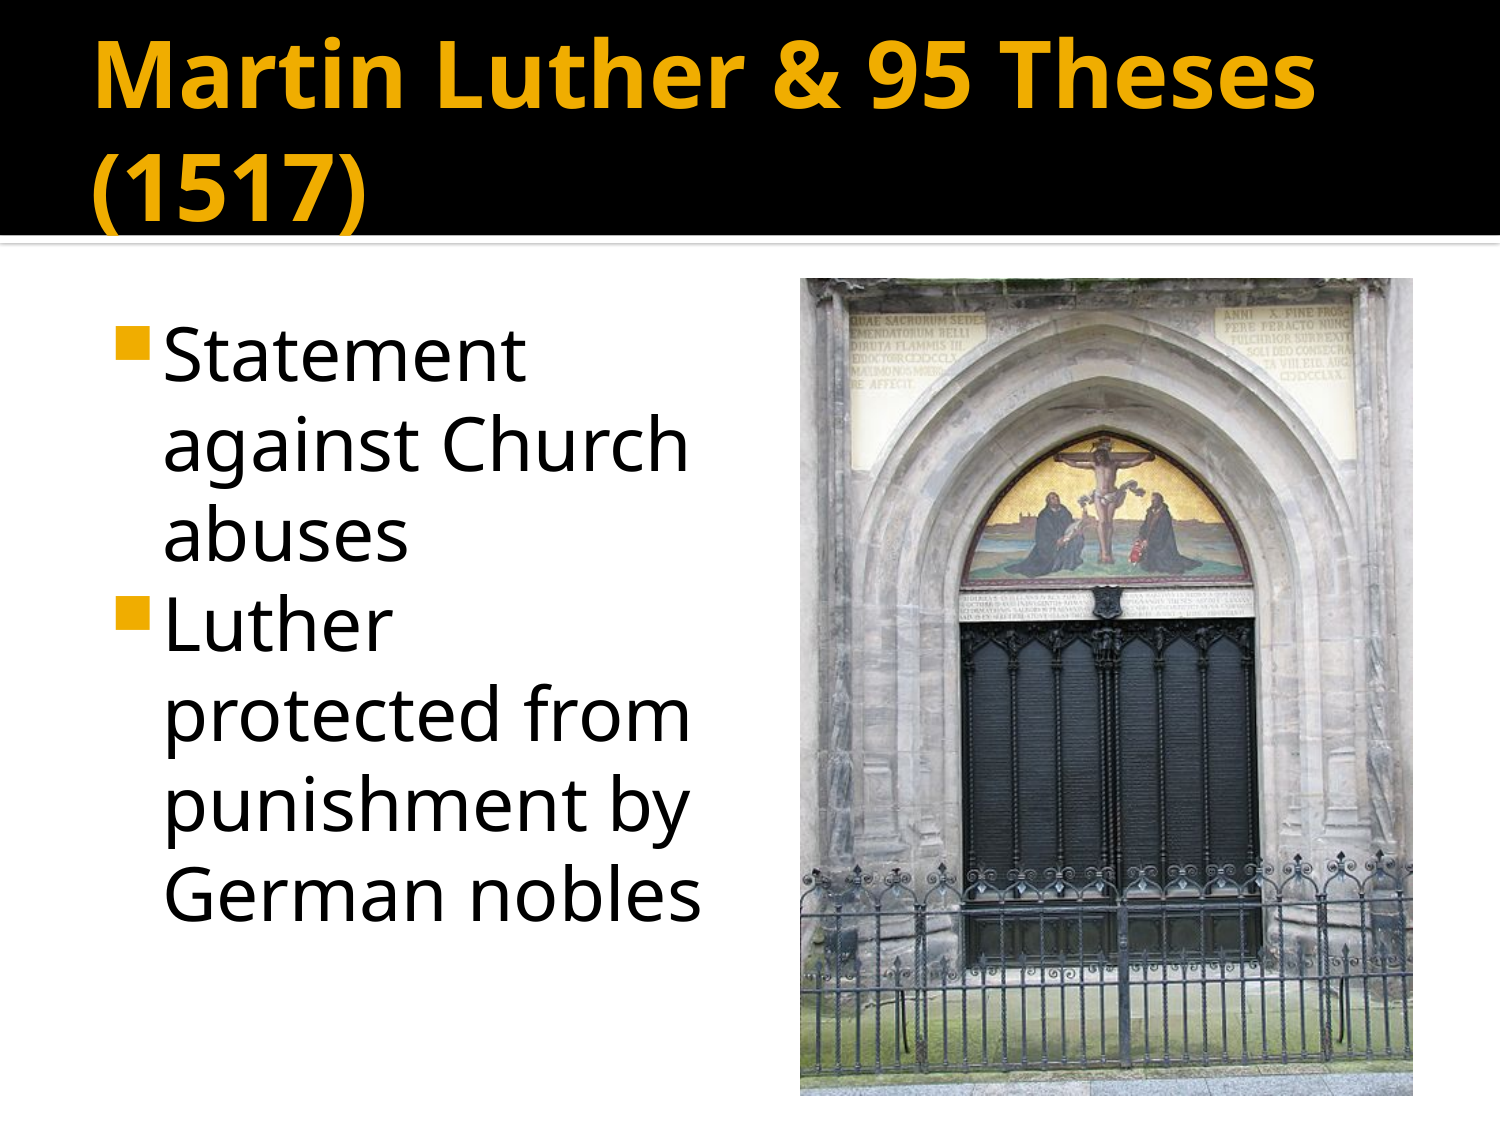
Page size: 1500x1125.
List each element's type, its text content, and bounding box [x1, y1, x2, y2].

title Martin Luther & 95 Theses (1517) [75, 24, 1425, 231]
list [799, 278, 1413, 1096]
list Statement against Church abuses Luther protected from punishment by German nobles [75, 291, 738, 1050]
